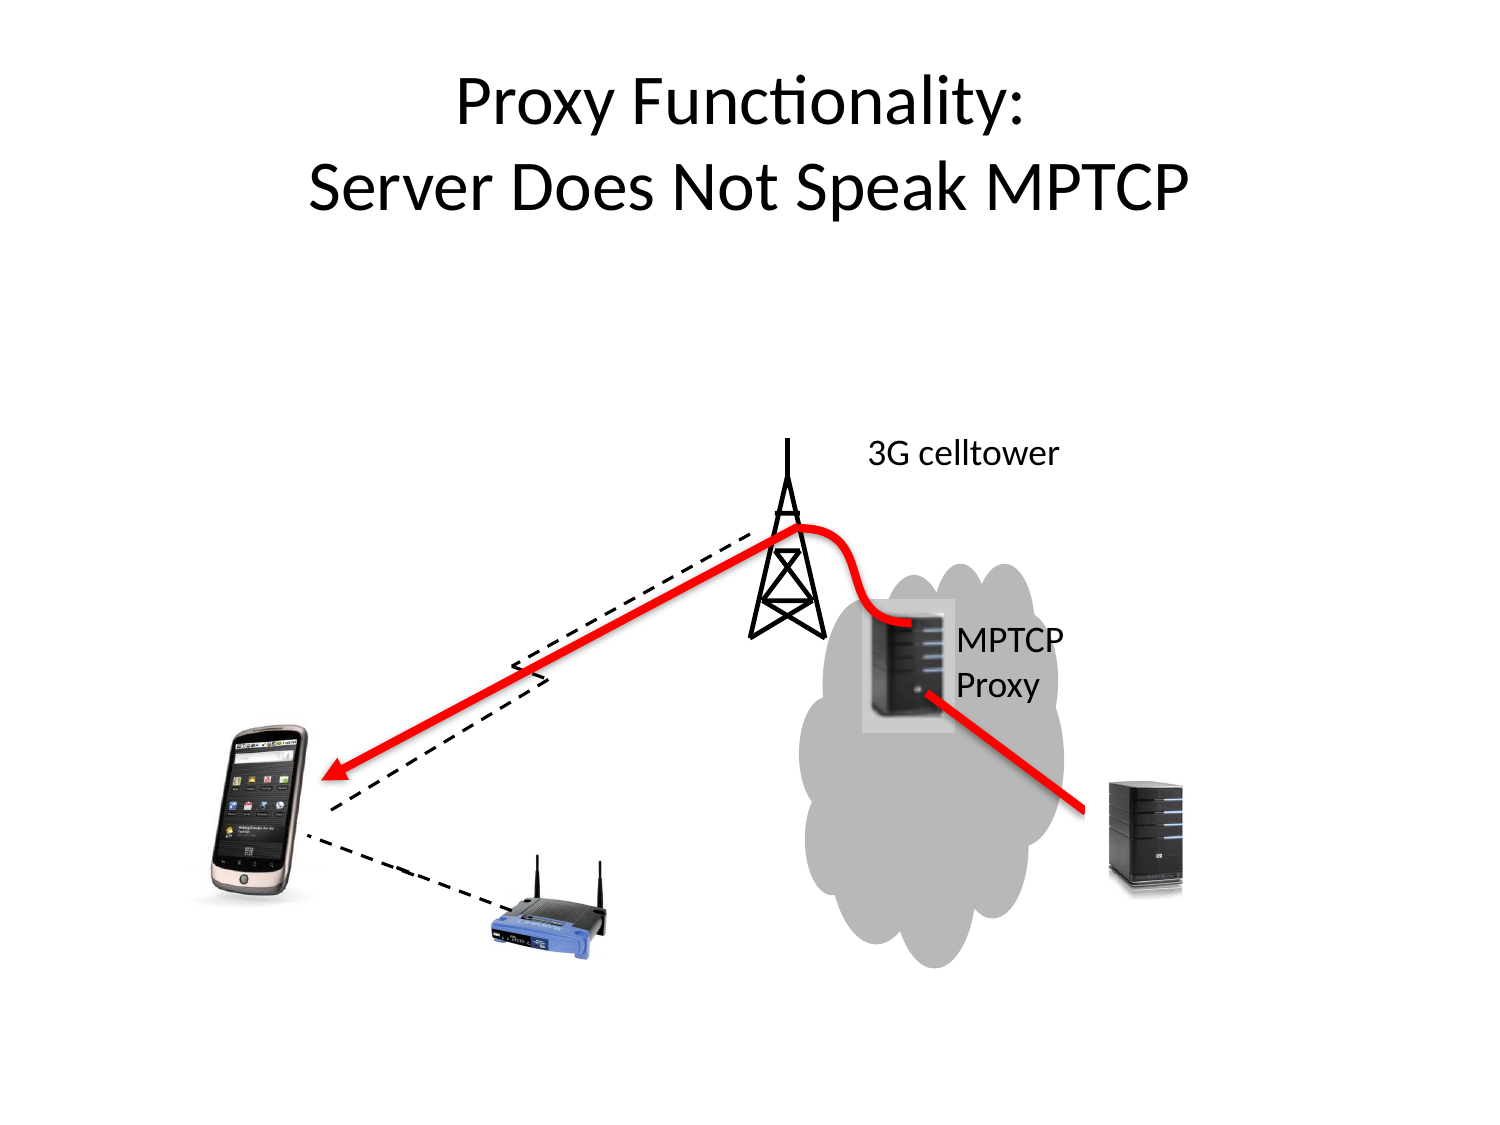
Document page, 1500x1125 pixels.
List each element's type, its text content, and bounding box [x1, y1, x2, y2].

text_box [300, 869, 519, 877]
text_box [804, 641, 1036, 968]
text_box [909, 564, 1033, 607]
text_box MPTCP Proxy [959, 607, 1088, 712]
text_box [328, 789, 751, 812]
picture [1085, 776, 1211, 901]
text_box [320, 526, 800, 781]
picture [490, 854, 607, 960]
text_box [946, 672, 1066, 833]
picture [862, 599, 955, 734]
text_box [807, 519, 903, 633]
title Proxy Functionality: Server Does Not Speak MPTCP [75, 45, 1425, 233]
text_box 3G celltower [852, 420, 1076, 481]
picture [182, 715, 329, 908]
